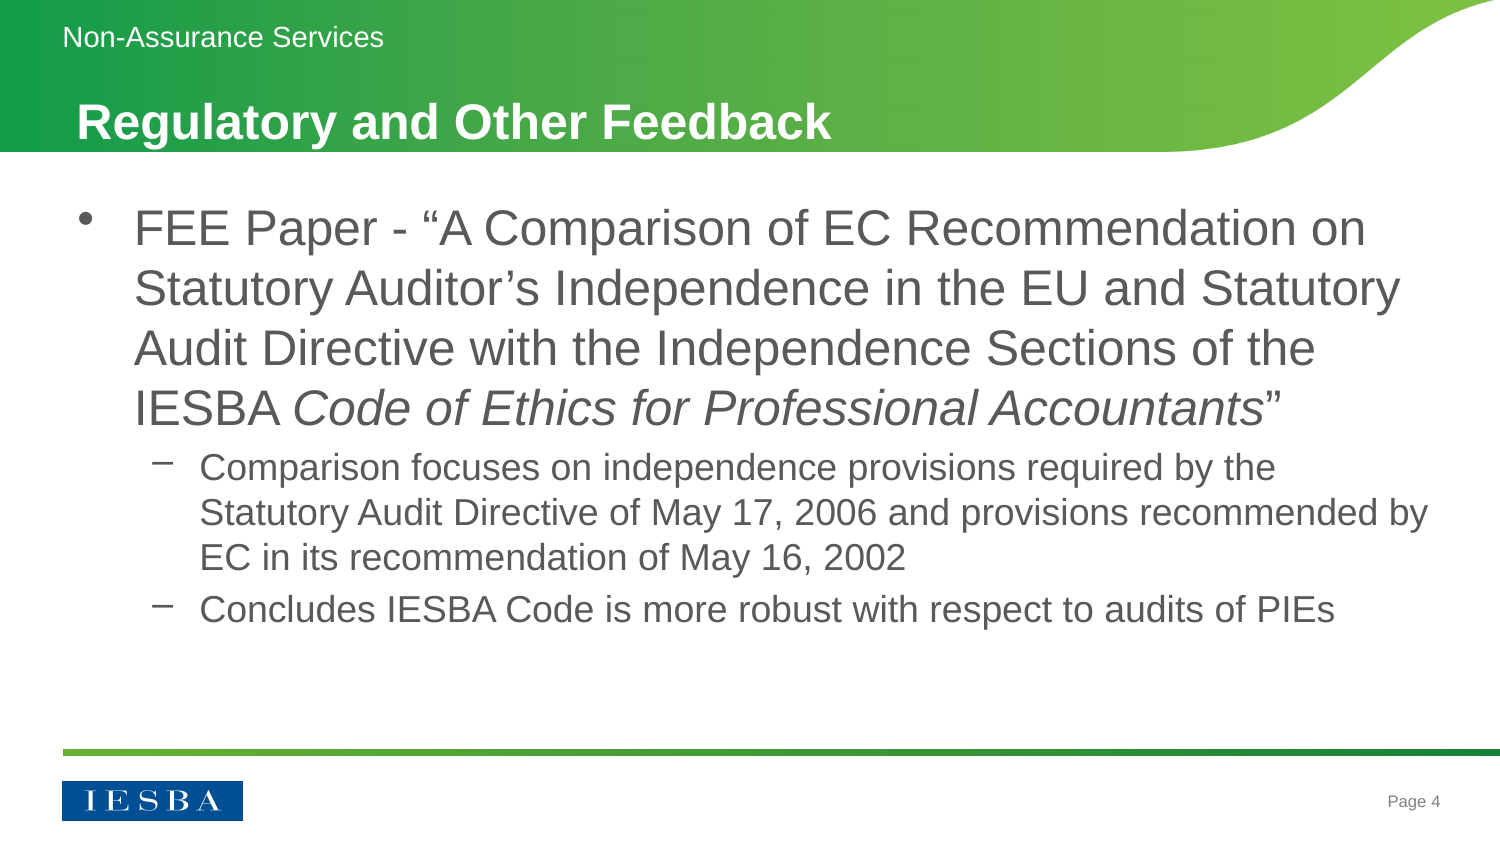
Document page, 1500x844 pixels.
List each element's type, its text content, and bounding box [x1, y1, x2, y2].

picture [0, 0, 1497, 152]
picture [62, 781, 243, 821]
title Regulatory and Other Feedback [62, 56, 1300, 122]
list FEE Paper - “A Comparison of EC Recommendation on Statutory Auditor’s Independence in the EU and Statutory Audit Directive with the Independence Sections of the IESBA Code of Ethics for Professional Accountants” Comparison focuses on independence provisions required by the Statutory Audit Directive of May 17, 2006 and provisions recommended by EC in its recommendation of May 16, 2002 Concludes IESBA Code is more robust with respect to audits of PIEs [62, 187, 1450, 694]
subtitle Non-Assurance Services [62, 18, 500, 47]
